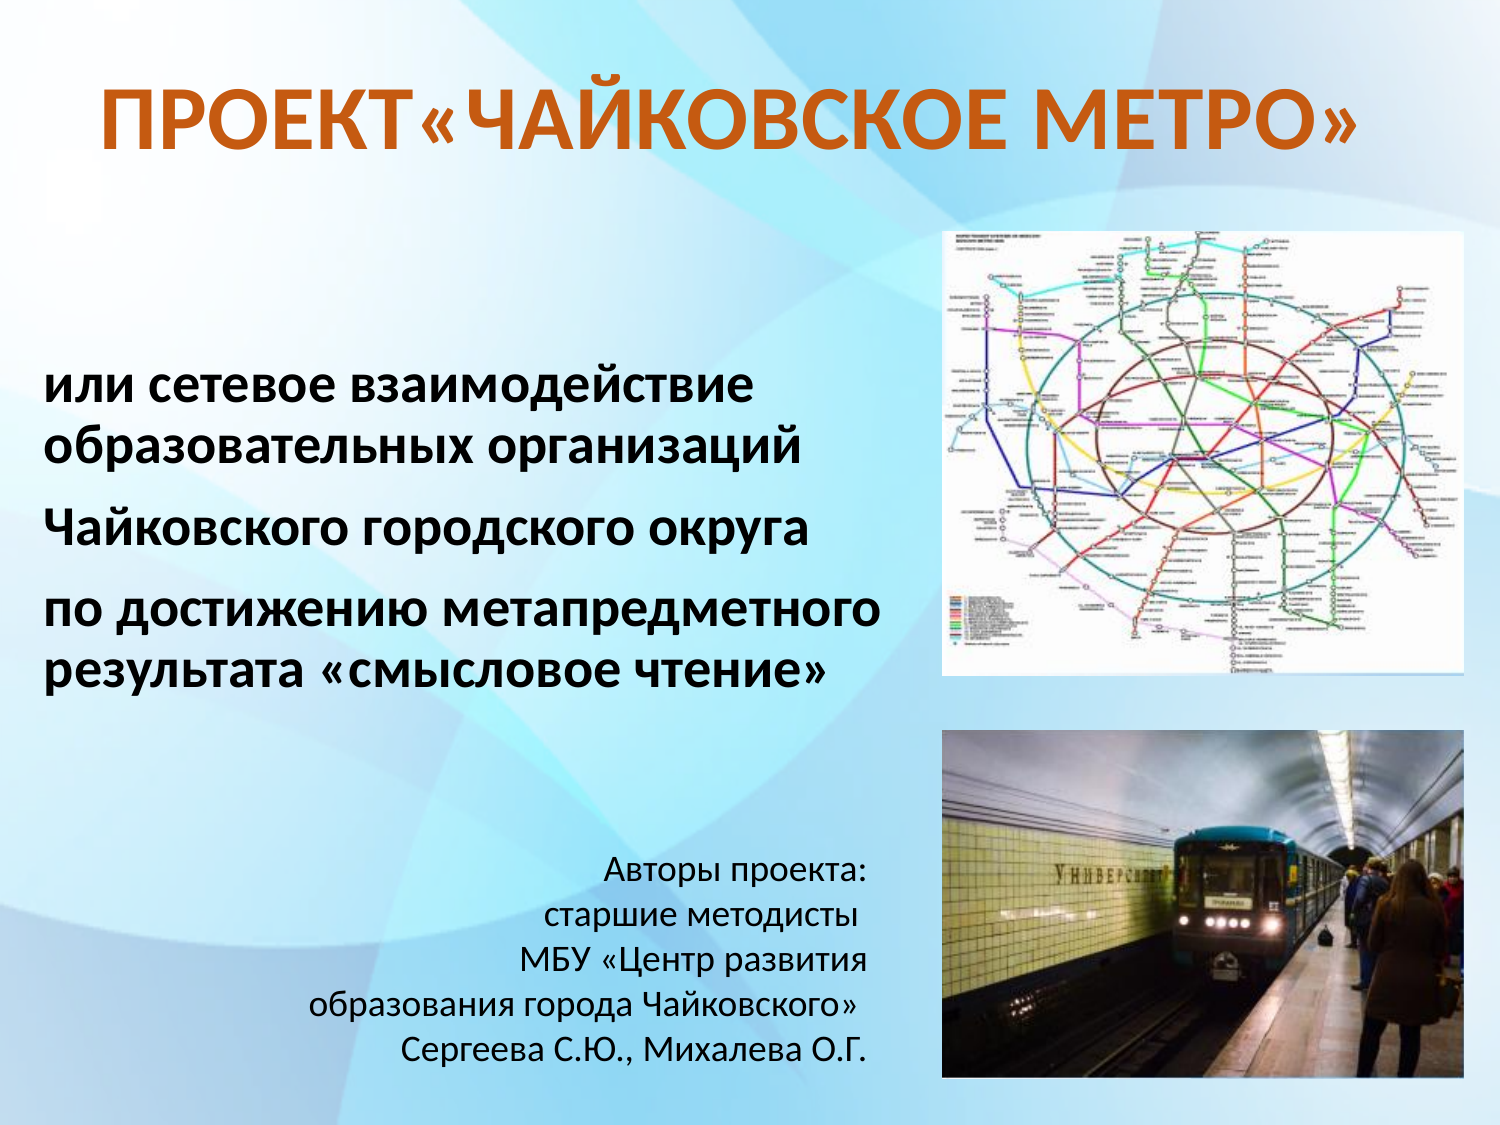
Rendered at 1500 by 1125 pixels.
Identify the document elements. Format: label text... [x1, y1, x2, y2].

picture [942, 730, 1464, 1079]
subtitle или сетевое взаимодействие образовательных организаций Чайковского городского округа по достижению метапредметного результата «смысловое чтение» [29, 346, 905, 905]
picture [942, 231, 1464, 676]
text_box Авторы проекта: старшие методисты МБУ «Центр развития образования города Чайковского» Сергеева С.Ю., Михалева О.Г. [292, 836, 883, 1077]
title ПРОЕКТ«ЧАЙКОВСКОЕ МЕТРО» [70, 29, 1398, 177]
